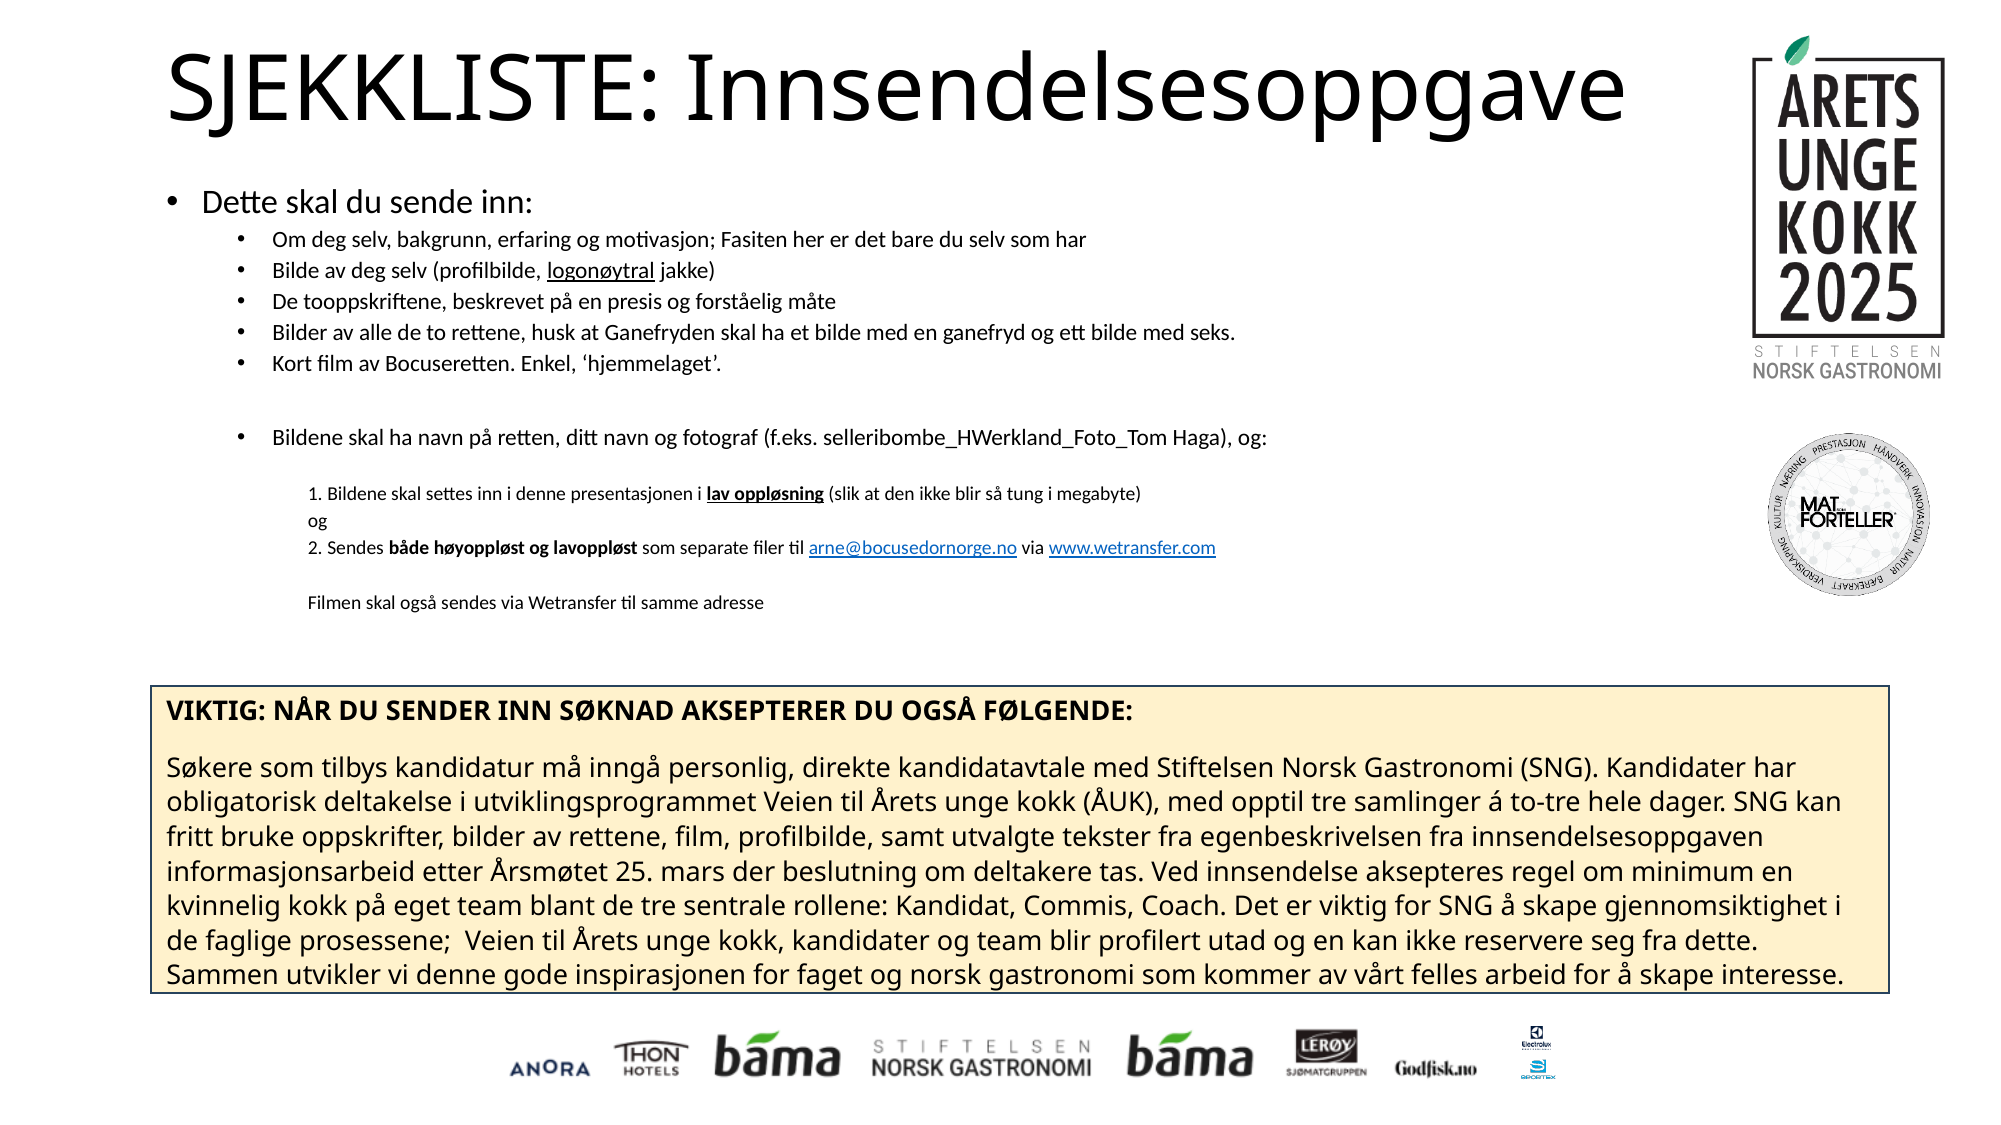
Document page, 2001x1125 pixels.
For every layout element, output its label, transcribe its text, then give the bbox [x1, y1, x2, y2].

text_box [1877, 685, 1890, 994]
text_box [1735, 22, 1959, 393]
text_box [468, 1001, 1557, 1108]
list Dette skal du sende inn: Om deg selv, bakgrunn, erfaring og motivasjon; Fasiten her er det bare du selv som har Bilde av deg selv (profilbilde, logonøytral jakke) De tooppskriftene, beskrevet på en presis og forståelig måte Bilder av alle de to rettene, husk at Ganefryden skal ha et bilde med en ganefryd og ett bilde med seks. Kort film av Bocuseretten. Enkel, ‘hjemmelaget’. Bildene skal ha navn på retten, ditt navn og fotograf (f.eks. selleribombe_HWerkland_Foto_Tom Haga), og: 1. Bildene skal settes inn i denne presentasjonen i lav oppløsning (slik at den ikke blir så tung i megabyte) og 2. Sendes både høyoppløst og lavoppløst som separate filer til arne@bocusedornorge.no via www.wetransfer.com Filmen skal også sendes via Wetransfer til samme adresse VIKTIG: NÅR DU SENDER INN SØKNAD AKSEPTERER DU OGSÅ FØLGENDE: Søkere som tilbys kandidatur må inngå personlig, direkte kandidatavtale med Stiftelsen Norsk Gastronomi (SNG). Kandidater har obligatorisk deltakelse i utviklingsprogrammet Veien til Årets unge kokk (ÅUK), med opptil tre samlinger á to-tre hele dager. SNG kan fritt bruke oppskrifter, bilder av rettene, film, profilbilde, samt utvalgte tekster fra egenbeskrivelsen fra innsendelsesoppgaven informasjonsarbeid etter Årsmøtet 25. mars der beslutning om deltakere tas. Ved innsendelse aksepteres regel om minimum en kvinnelig kokk på eget team blant de tre sentrale rollene: Kandidat, Commis, Coach. Det er viktig for SNG å skape gjennomsiktighet i de faglige prosessene; Veien til Årets unge kokk, kandidater og team blir profilert utad og en kan ikke reservere seg fra dette. Sammen utvikler vi denne gode inspirasjonen for faget og norsk gastronomi som kommer av vårt felles arbeid for å skape interesse. [151, 176, 1877, 1027]
picture [1756, 417, 1941, 607]
title SJEKKLISTE: Innsendelsesoppgave [151, 0, 1877, 176]
